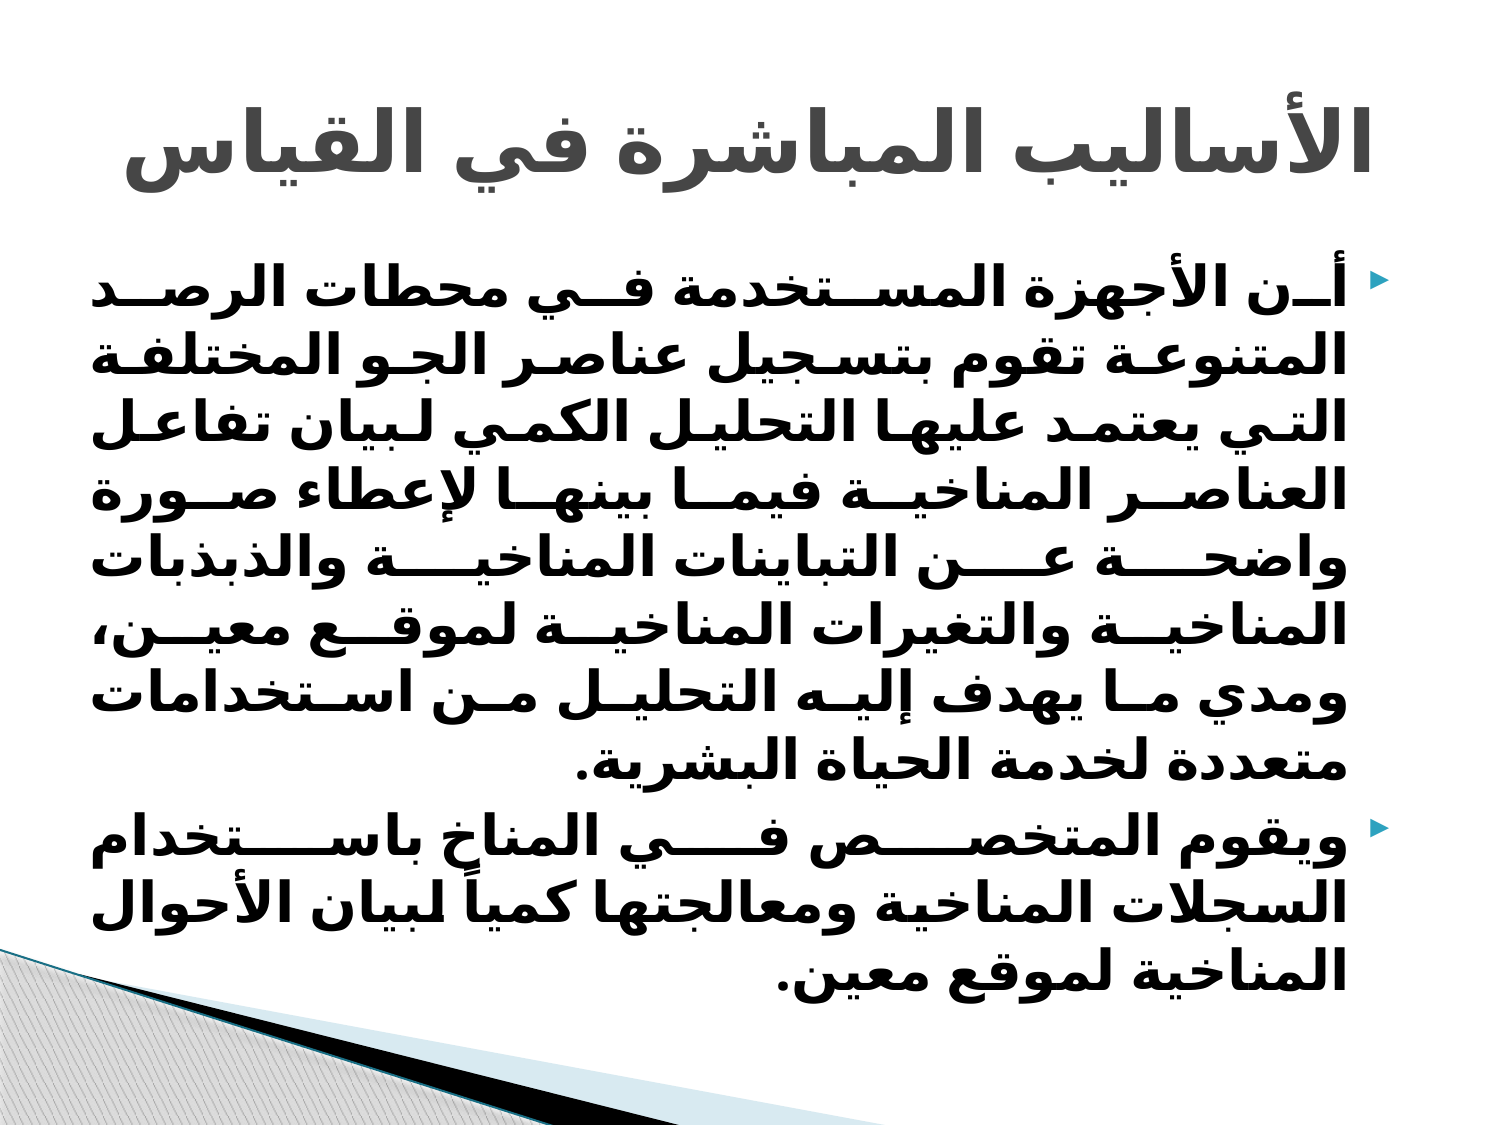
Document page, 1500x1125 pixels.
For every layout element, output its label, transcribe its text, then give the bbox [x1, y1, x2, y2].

title الأساليب المباشرة في القياس [75, 45, 1425, 233]
list أن الأجهزة المستخدمة في محطات الرصد المتنوعة تقوم بتسجيل عناصر الجو المختلفة التي يعتمد عليها التحليل الكمي لبيان تفاعل العناصر المناخية فيما بينها لإعطاء صورة واضحة عن التباينات المناخية والذبذبات المناخية والتغيرات المناخية لموقع معين، ومدي ما يهدف إليه التحليل من استخدامات متعددة لخدمة الحياة البشرية. ويقوم المتخصص في المناخ باستخدام السجلات المناخية ومعالجتها كمياً لبيان الأحوال المناخية لموقع معين. [75, 243, 1425, 986]
